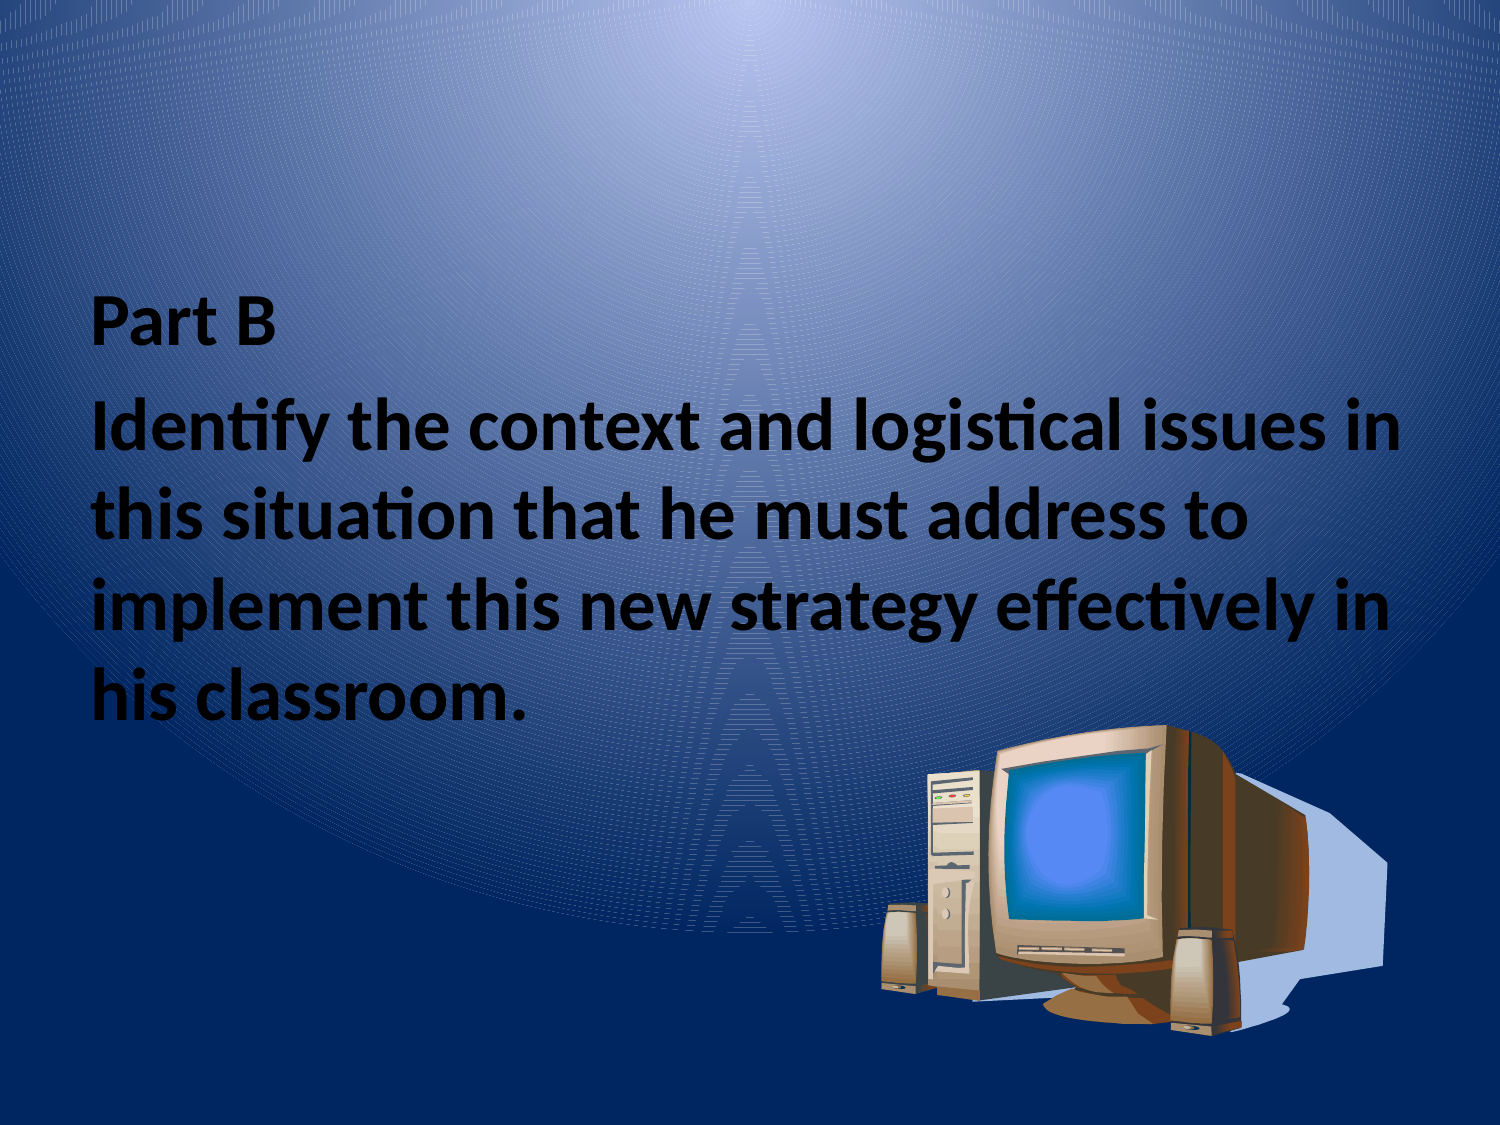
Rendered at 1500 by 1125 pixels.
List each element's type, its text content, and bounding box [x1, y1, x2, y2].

list Part B Identify the context and logistical issues in this situation that he must address to implement this new strategy effectively in his classroom. [75, 262, 1425, 1005]
picture [880, 724, 1388, 1037]
